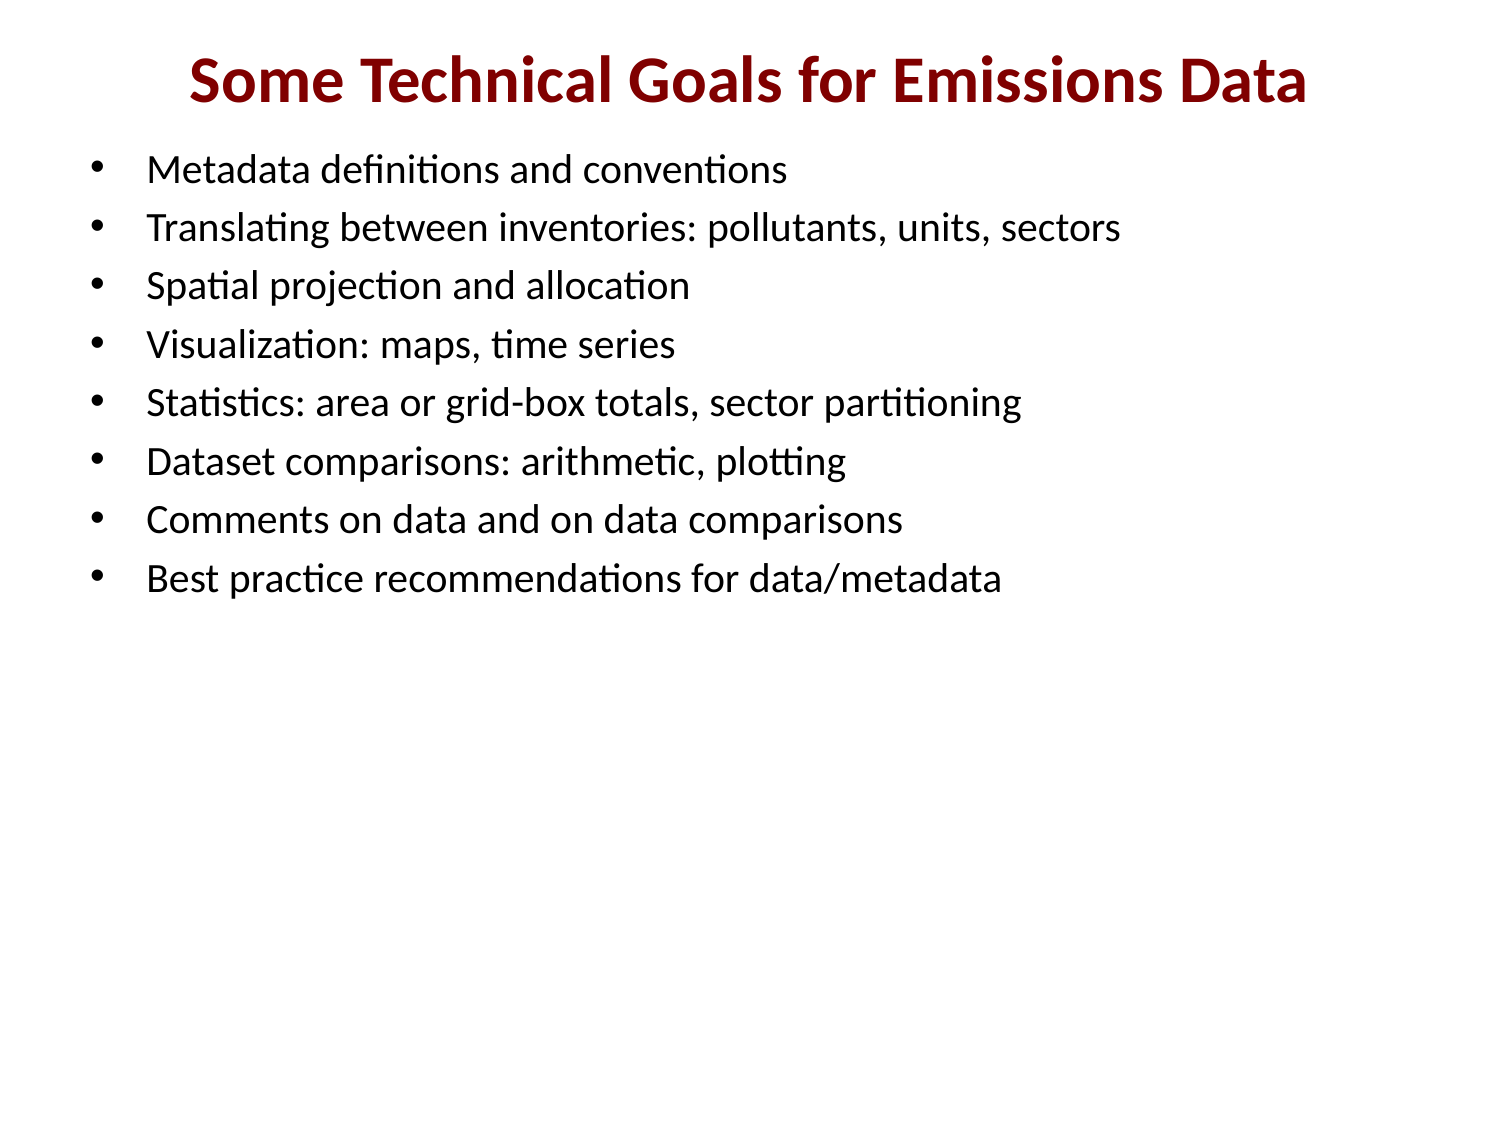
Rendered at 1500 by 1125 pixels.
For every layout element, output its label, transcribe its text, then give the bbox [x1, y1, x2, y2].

title Some Technical Goals for Emissions Data [75, 0, 1425, 133]
list Metadata definitions and conventions Translating between inventories: pollutants, units, sectors Spatial projection and allocation Visualization: maps, time series Statistics: area or grid-box totals, sector partitioning Dataset comparisons: arithmetic, plotting Comments on data and on data comparisons Best practice recommendations for data/metadata [75, 133, 1425, 877]
